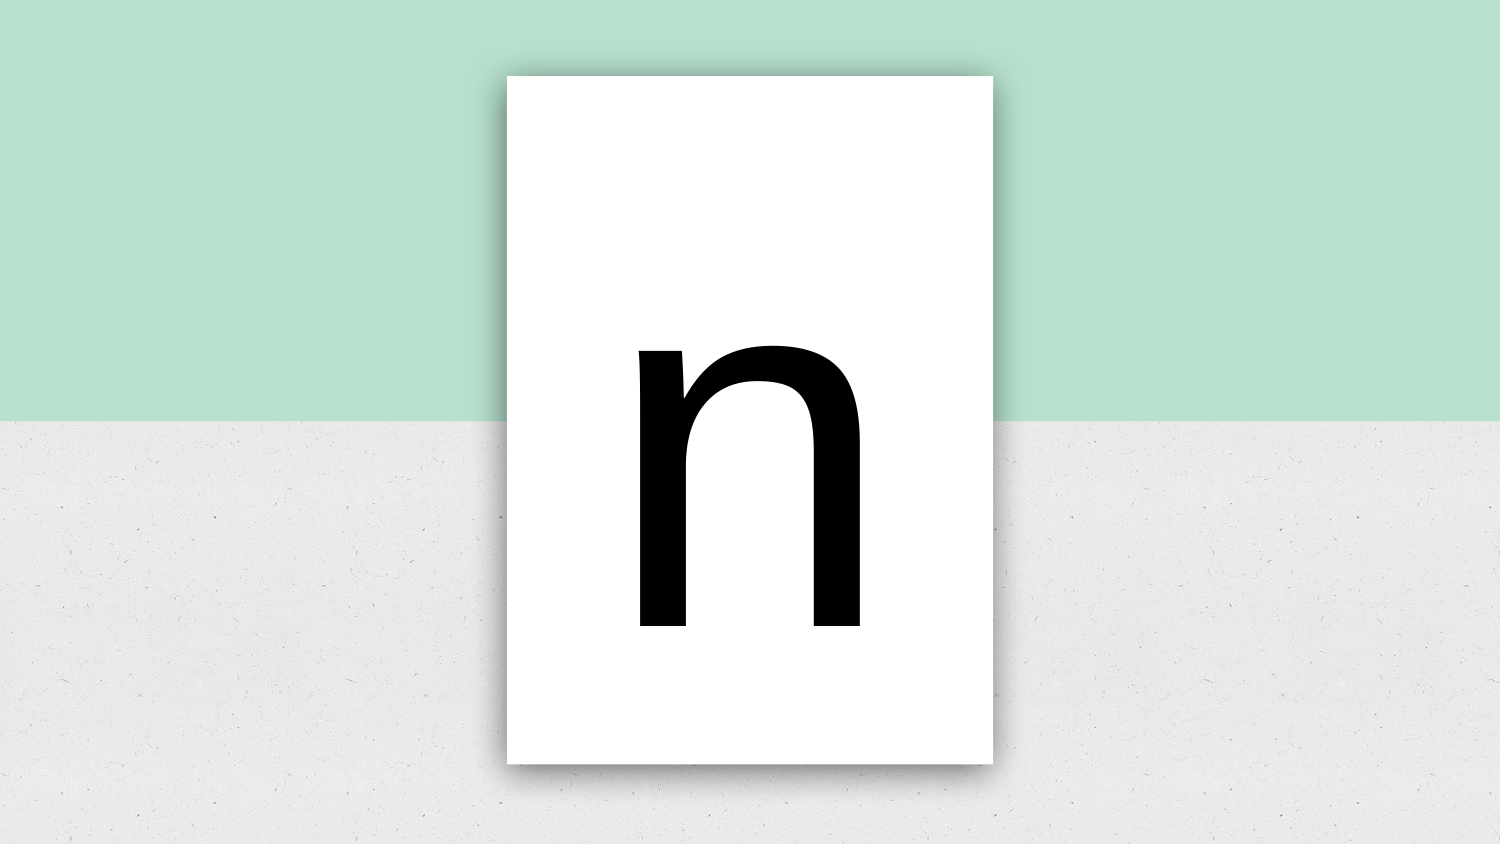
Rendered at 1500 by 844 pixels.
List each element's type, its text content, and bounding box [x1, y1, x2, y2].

picture [0, 422, 1500, 844]
text_box [0, 0, 1500, 421]
text_box n [558, 125, 940, 420]
text_box [506, 76, 994, 420]
